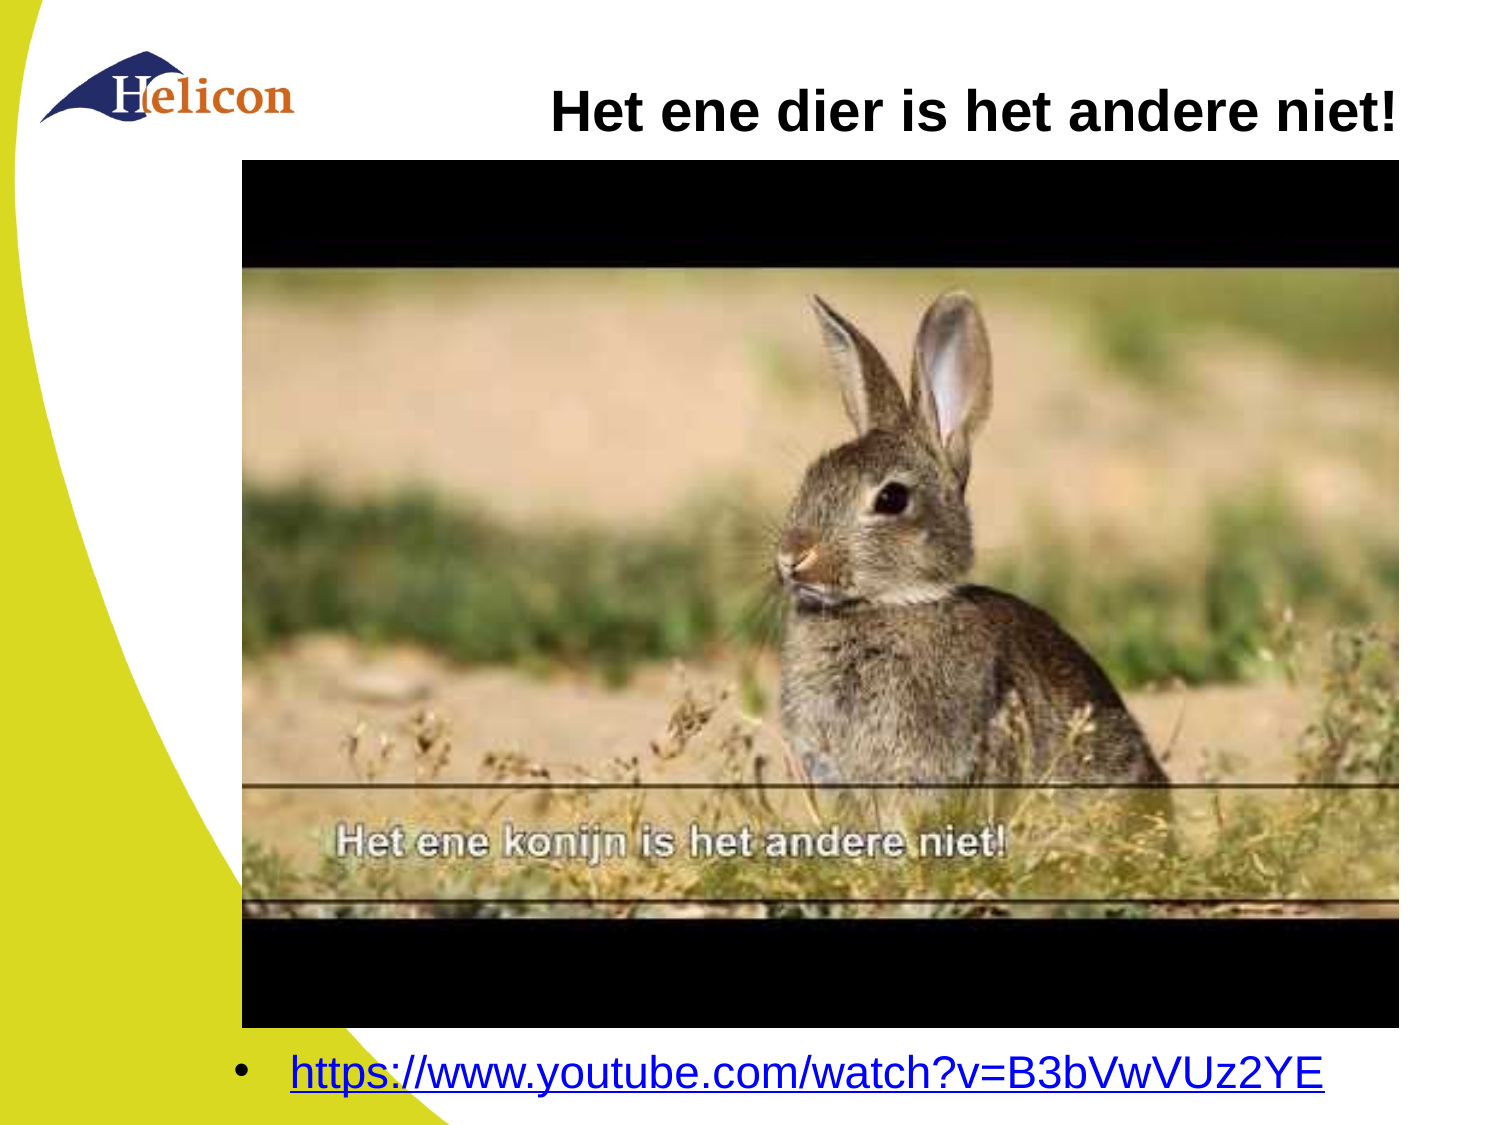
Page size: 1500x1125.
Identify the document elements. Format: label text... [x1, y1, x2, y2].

title Het ene dier is het andere niet! [324, 54, 1415, 161]
picture [0, 0, 1500, 1125]
list https://www.youtube.com/watch?v=B3bVwVUz2YE [218, 1035, 1376, 1125]
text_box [241, 159, 1400, 1029]
